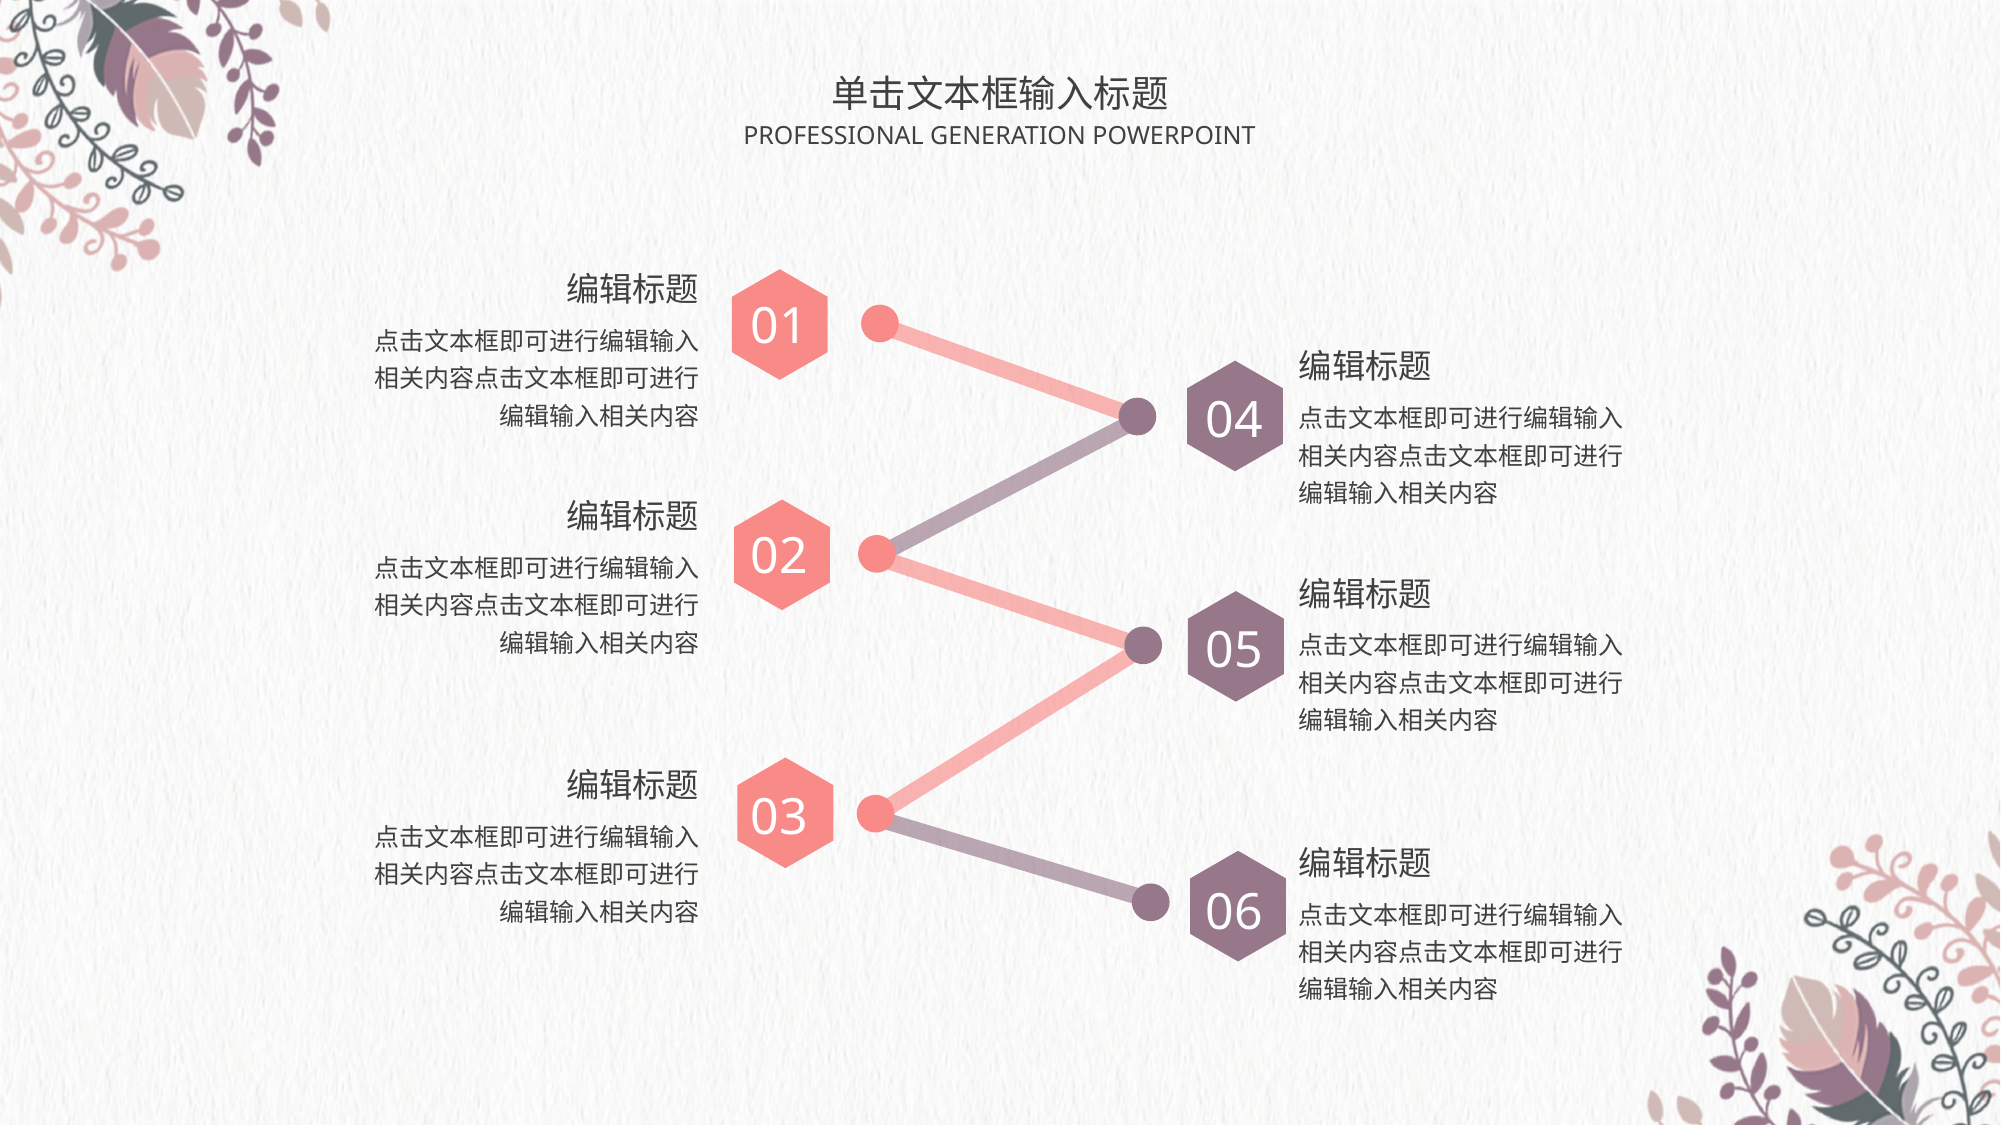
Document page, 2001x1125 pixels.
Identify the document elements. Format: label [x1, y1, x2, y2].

text_box [651, 39, 1349, 158]
picture [0, 0, 2000, 1125]
